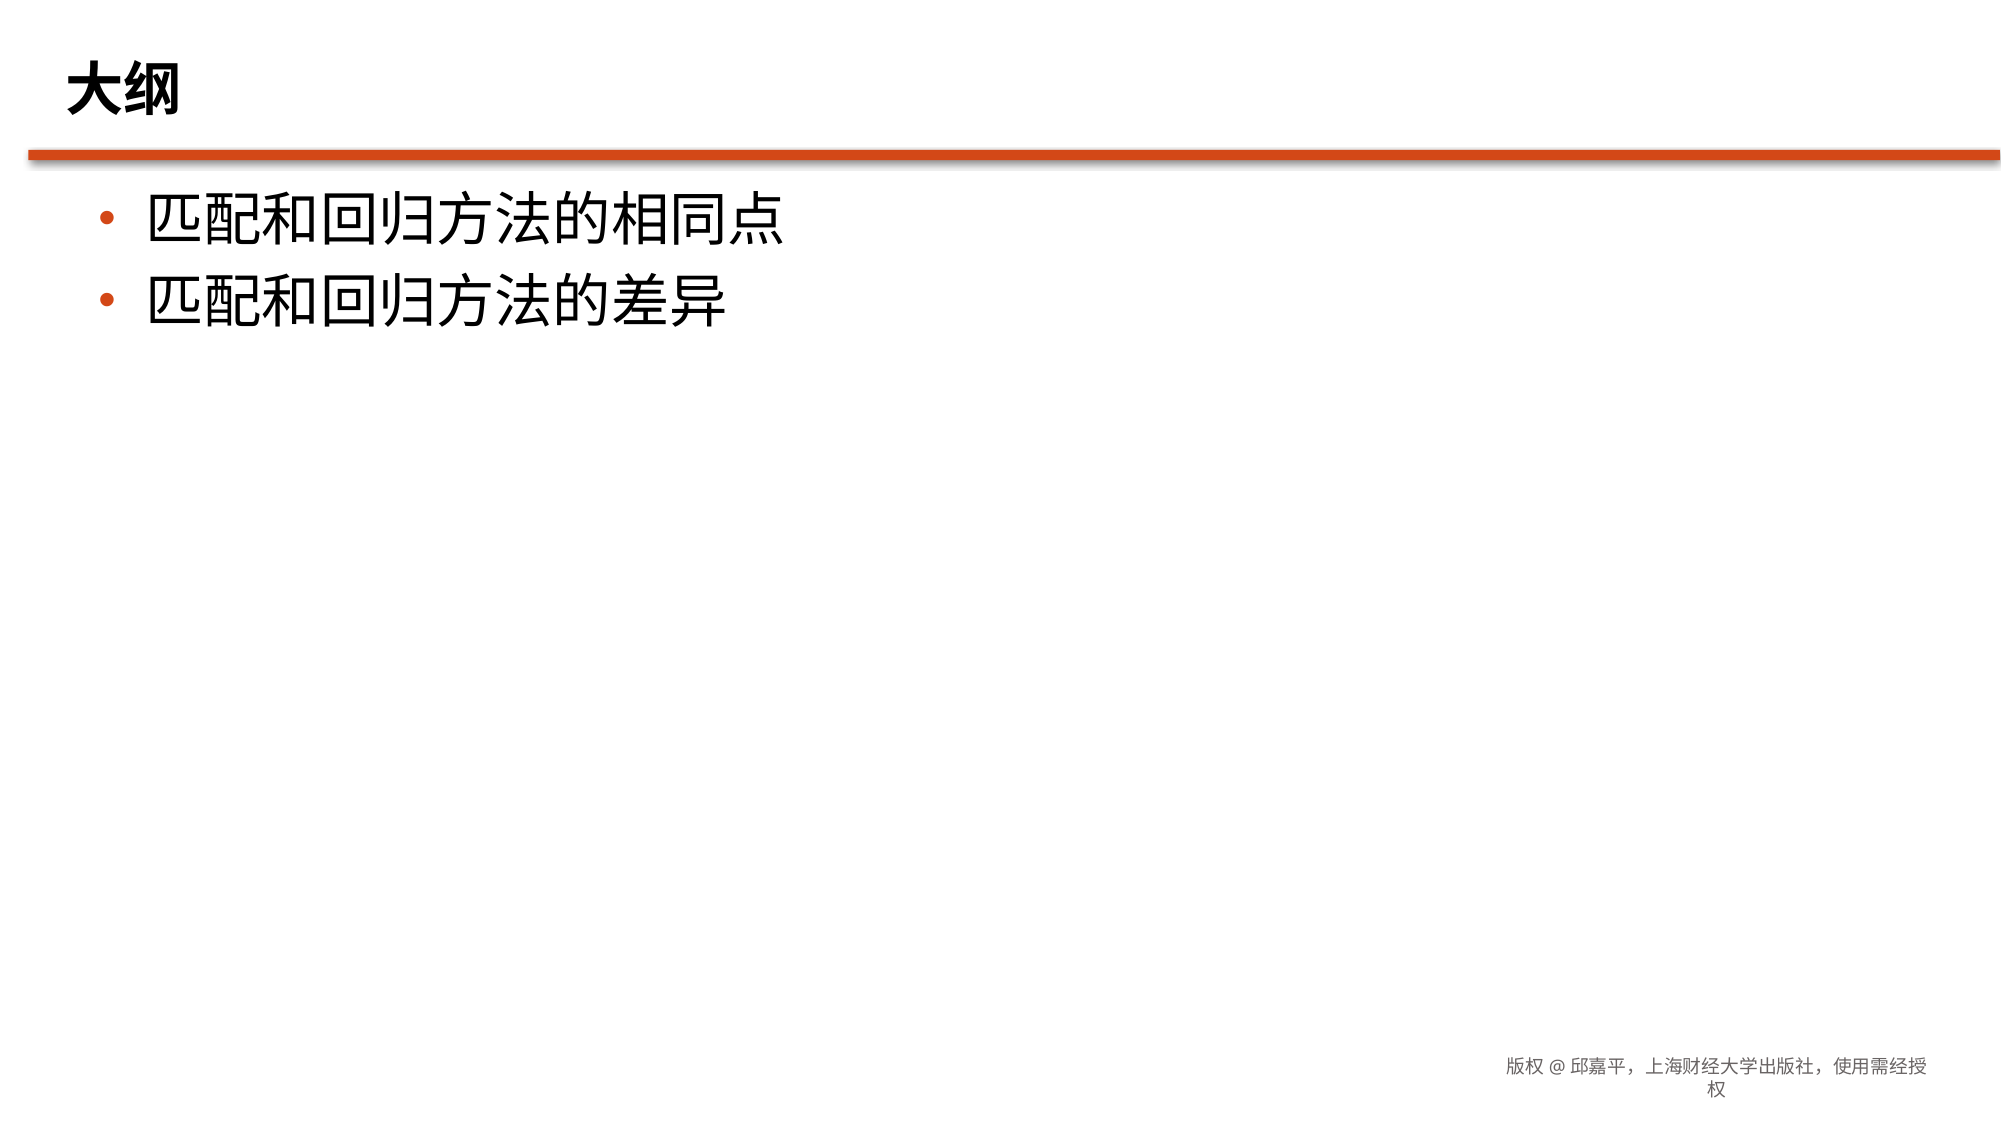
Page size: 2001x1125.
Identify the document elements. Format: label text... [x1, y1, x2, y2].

footer 版权@邱嘉平，上海财经大学出版社，使用需经授权 [1483, 1046, 1950, 1109]
list 匹配和回归方法的相同点 匹配和回归方法的差异 [83, 174, 1867, 1032]
title 大纲 [50, 50, 1825, 138]
